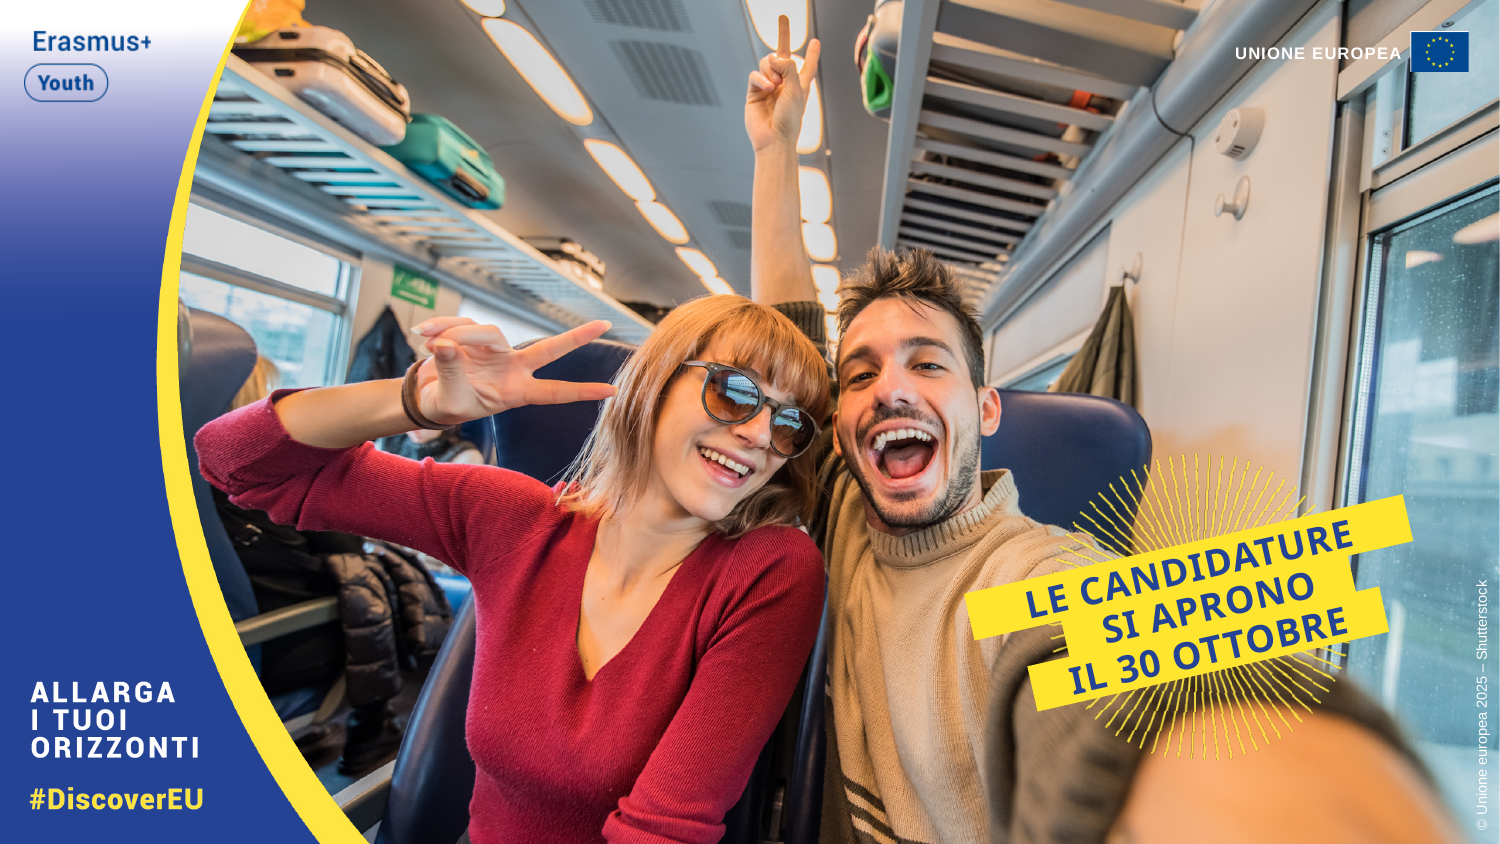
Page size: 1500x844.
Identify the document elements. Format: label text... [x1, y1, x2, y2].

list si aprono [1060, 550, 1356, 656]
text_box Il 30 ottobre [1027, 586, 1390, 712]
picture [0, 0, 1500, 844]
list Le candidature [963, 494, 1414, 641]
